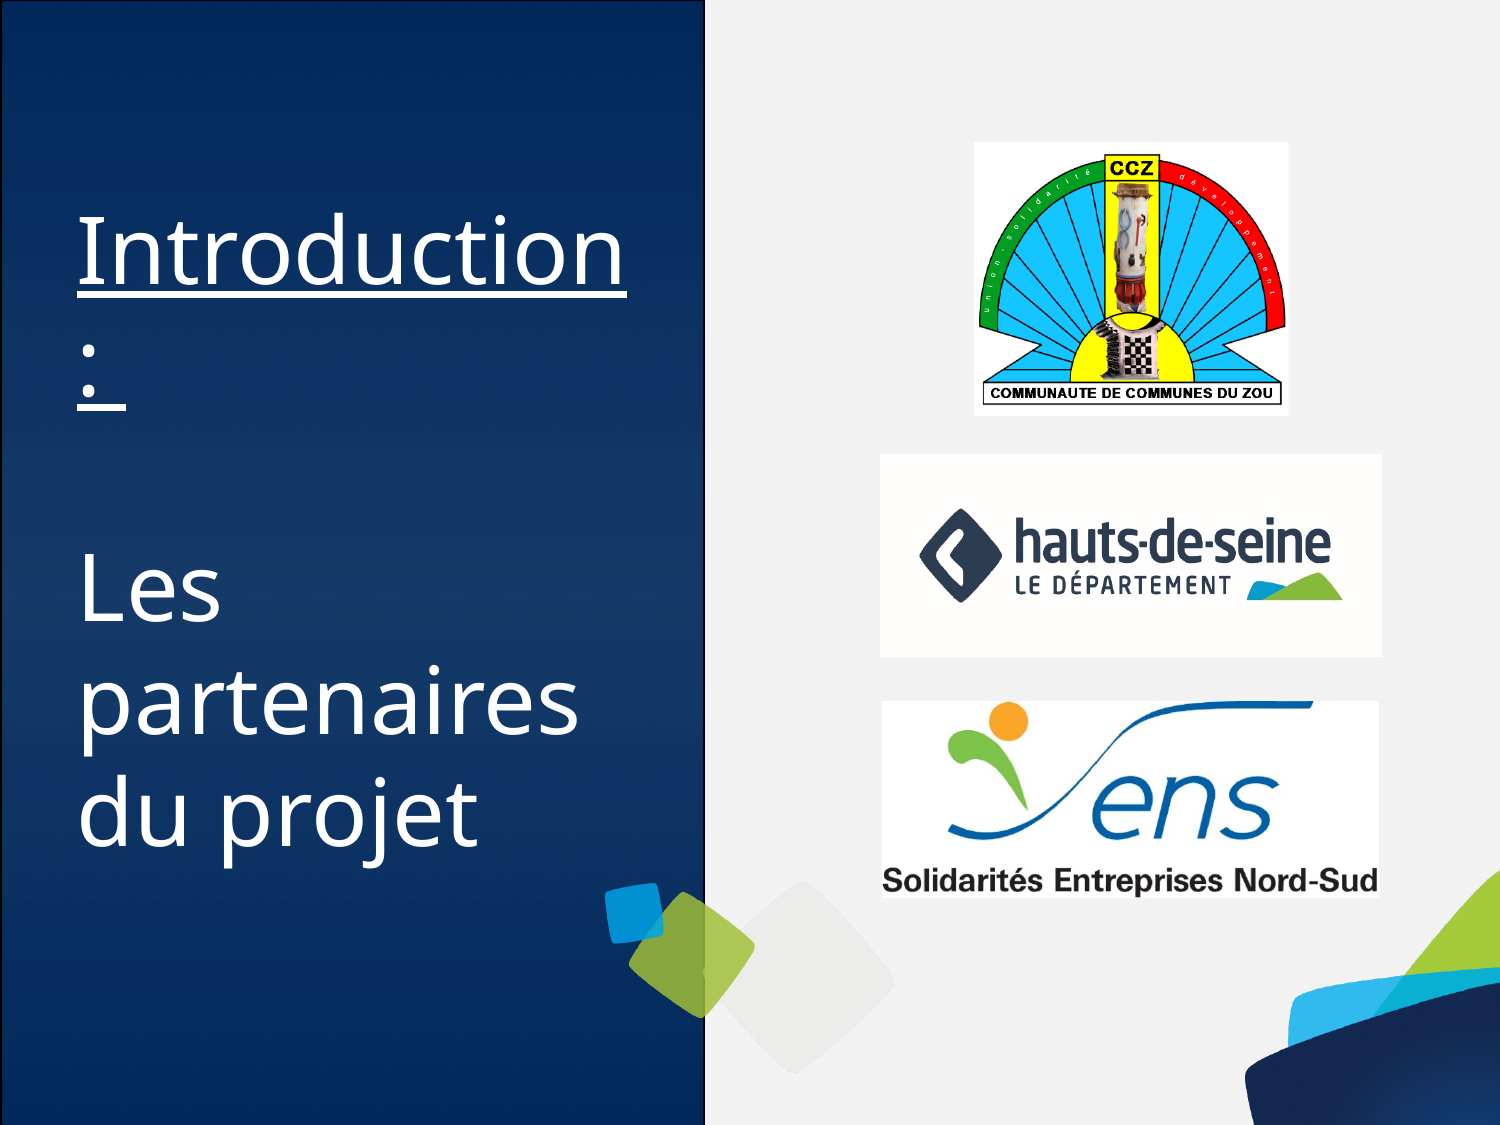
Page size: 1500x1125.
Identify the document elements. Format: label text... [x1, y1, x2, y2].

picture [0, 0, 1500, 1125]
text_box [973, 142, 1289, 454]
text_box Introduction : Les partenaires du projet [69, 183, 639, 873]
picture [880, 454, 1382, 657]
